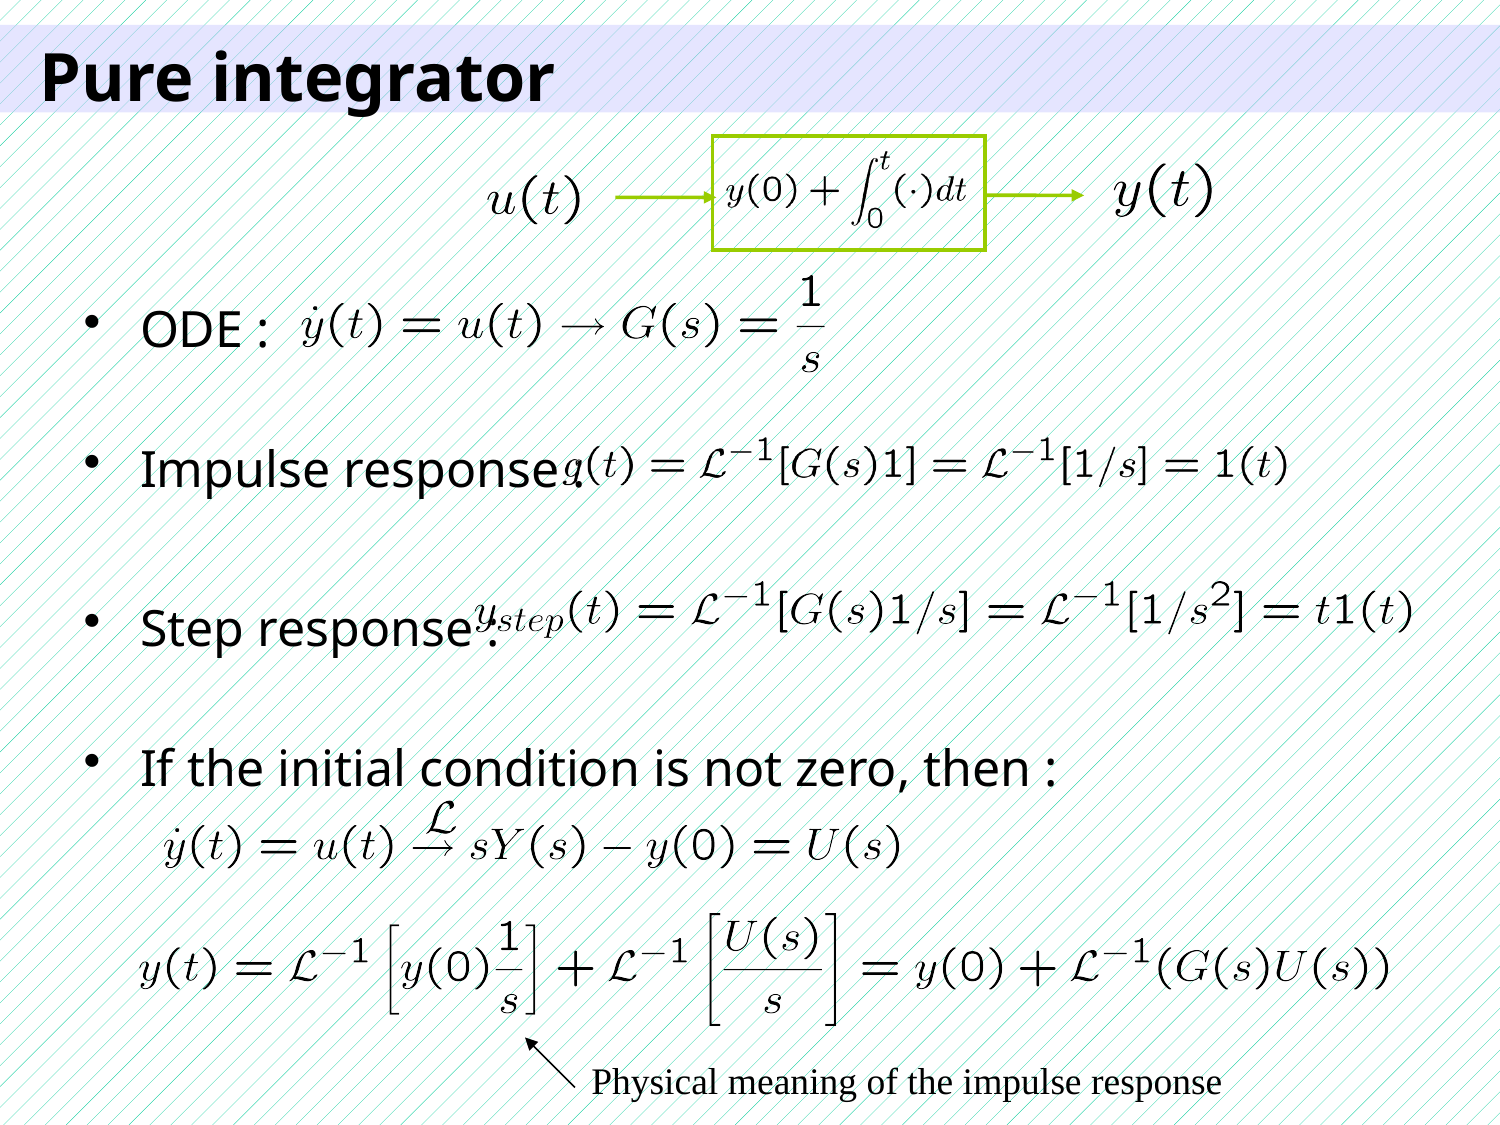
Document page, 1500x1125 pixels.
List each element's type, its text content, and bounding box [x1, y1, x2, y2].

picture [474, 579, 1413, 638]
text_box [712, 136, 986, 250]
title Pure integrator [24, 24, 1476, 126]
picture [162, 799, 901, 869]
text_box [525, 1037, 576, 1088]
picture [562, 435, 1288, 488]
text_box Physical meaning of the impulse response [576, 1049, 1238, 1110]
picture [487, 174, 581, 226]
picture [299, 274, 826, 374]
picture [726, 149, 966, 229]
text_box [983, 189, 1085, 202]
picture [137, 912, 1390, 1028]
picture [1112, 161, 1212, 218]
text_box [615, 191, 717, 204]
list ODE : Impulse response : Step response : If the initial condition is not zero, then : [68, 149, 1432, 1101]
